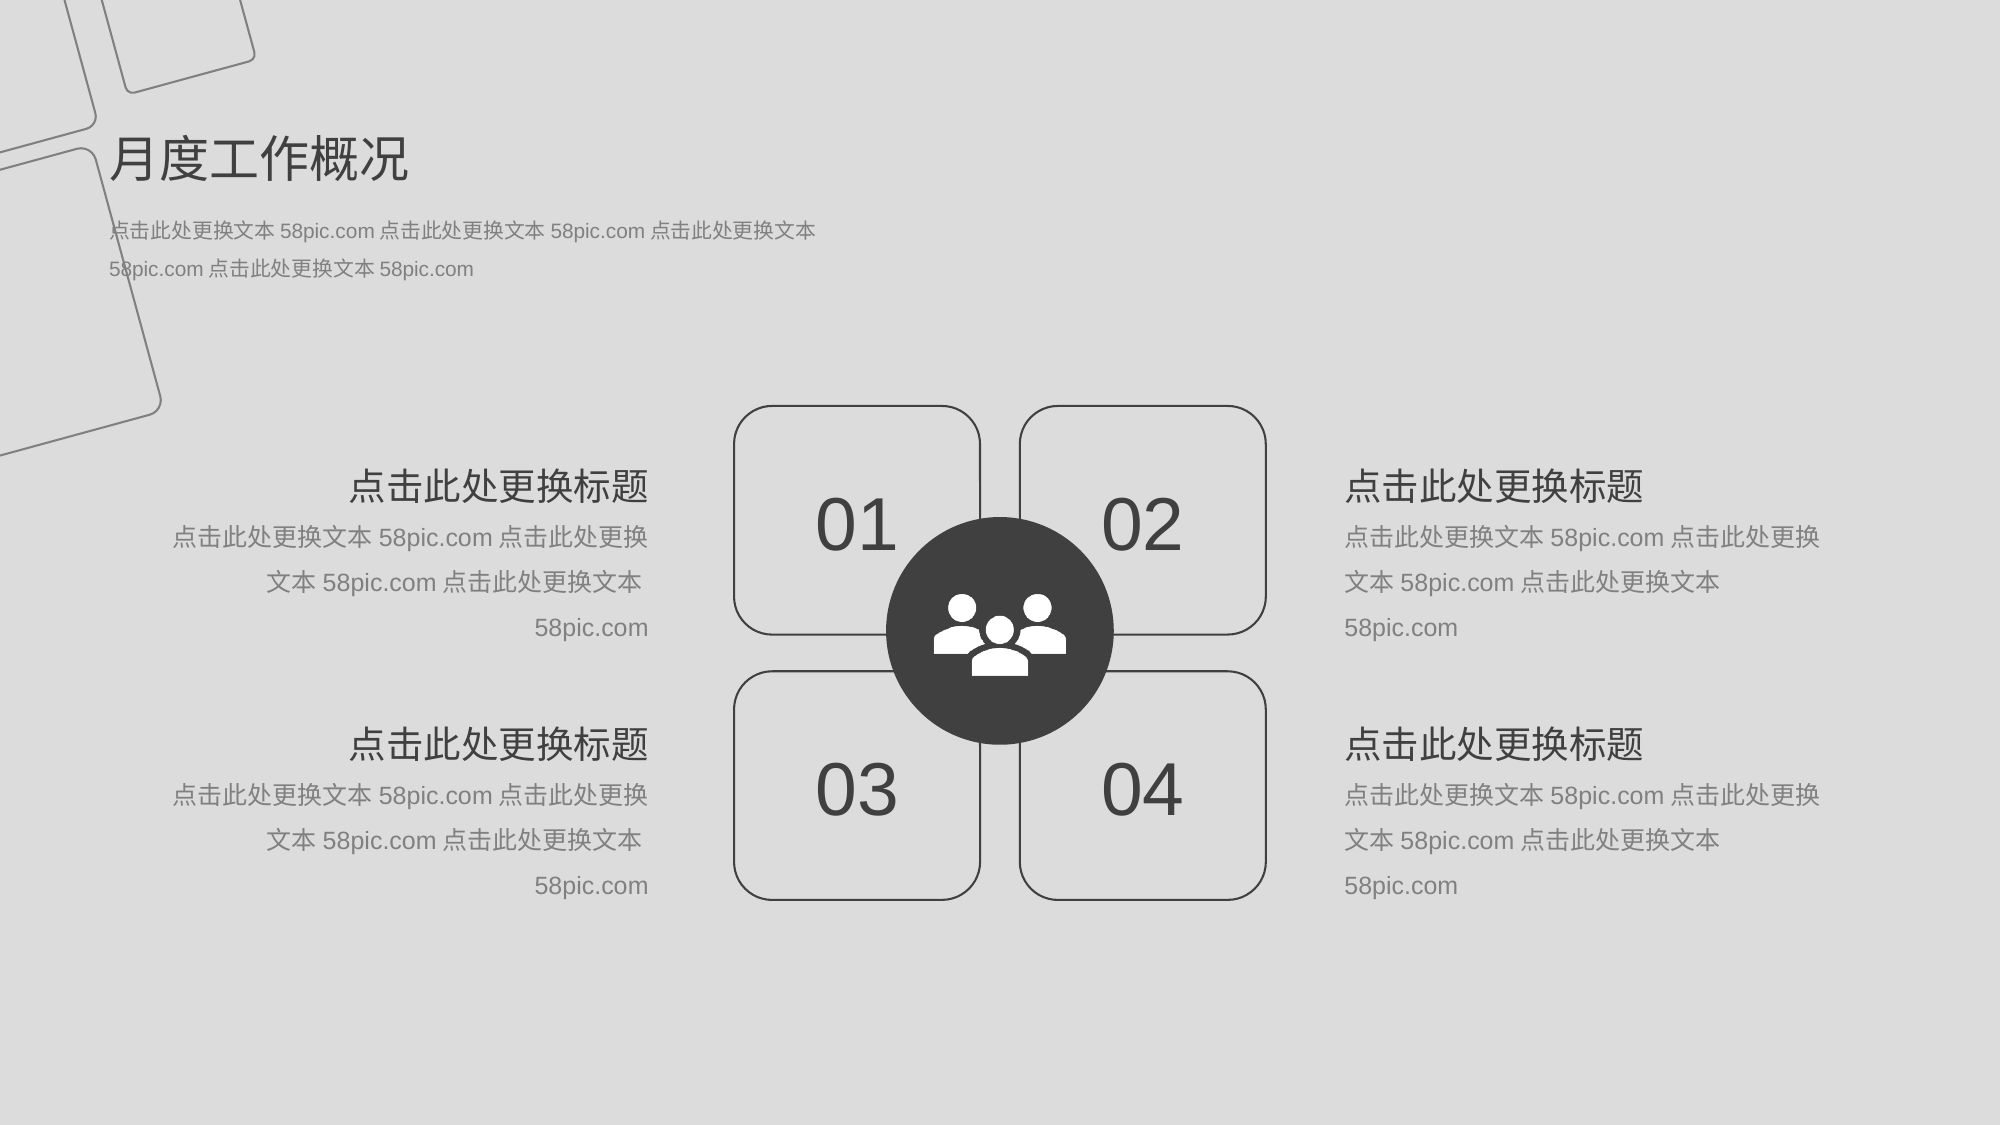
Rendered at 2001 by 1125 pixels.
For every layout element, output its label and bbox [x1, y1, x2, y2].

text_box [0, 0, 895, 449]
text_box [886, 516, 1114, 745]
text_box [734, 405, 1266, 435]
text_box [155, 435, 1839, 864]
text_box [734, 864, 1266, 900]
